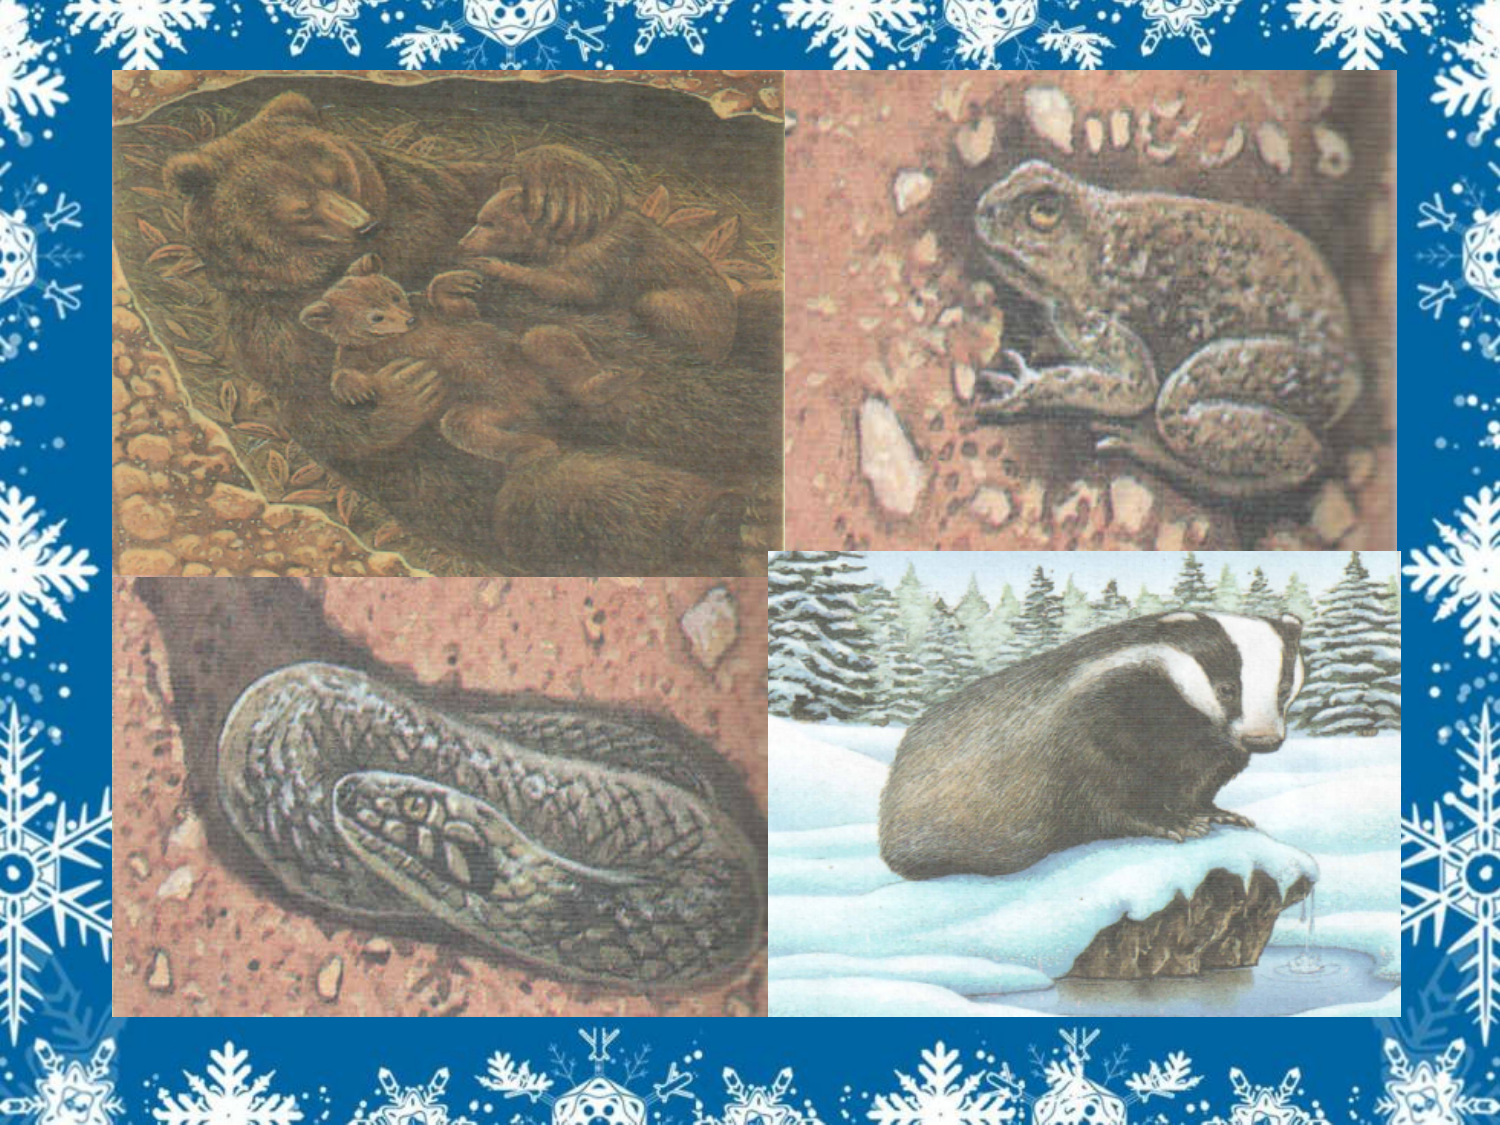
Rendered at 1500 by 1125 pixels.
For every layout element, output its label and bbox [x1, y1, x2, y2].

picture [0, 0, 1500, 1125]
list [111, 70, 783, 577]
